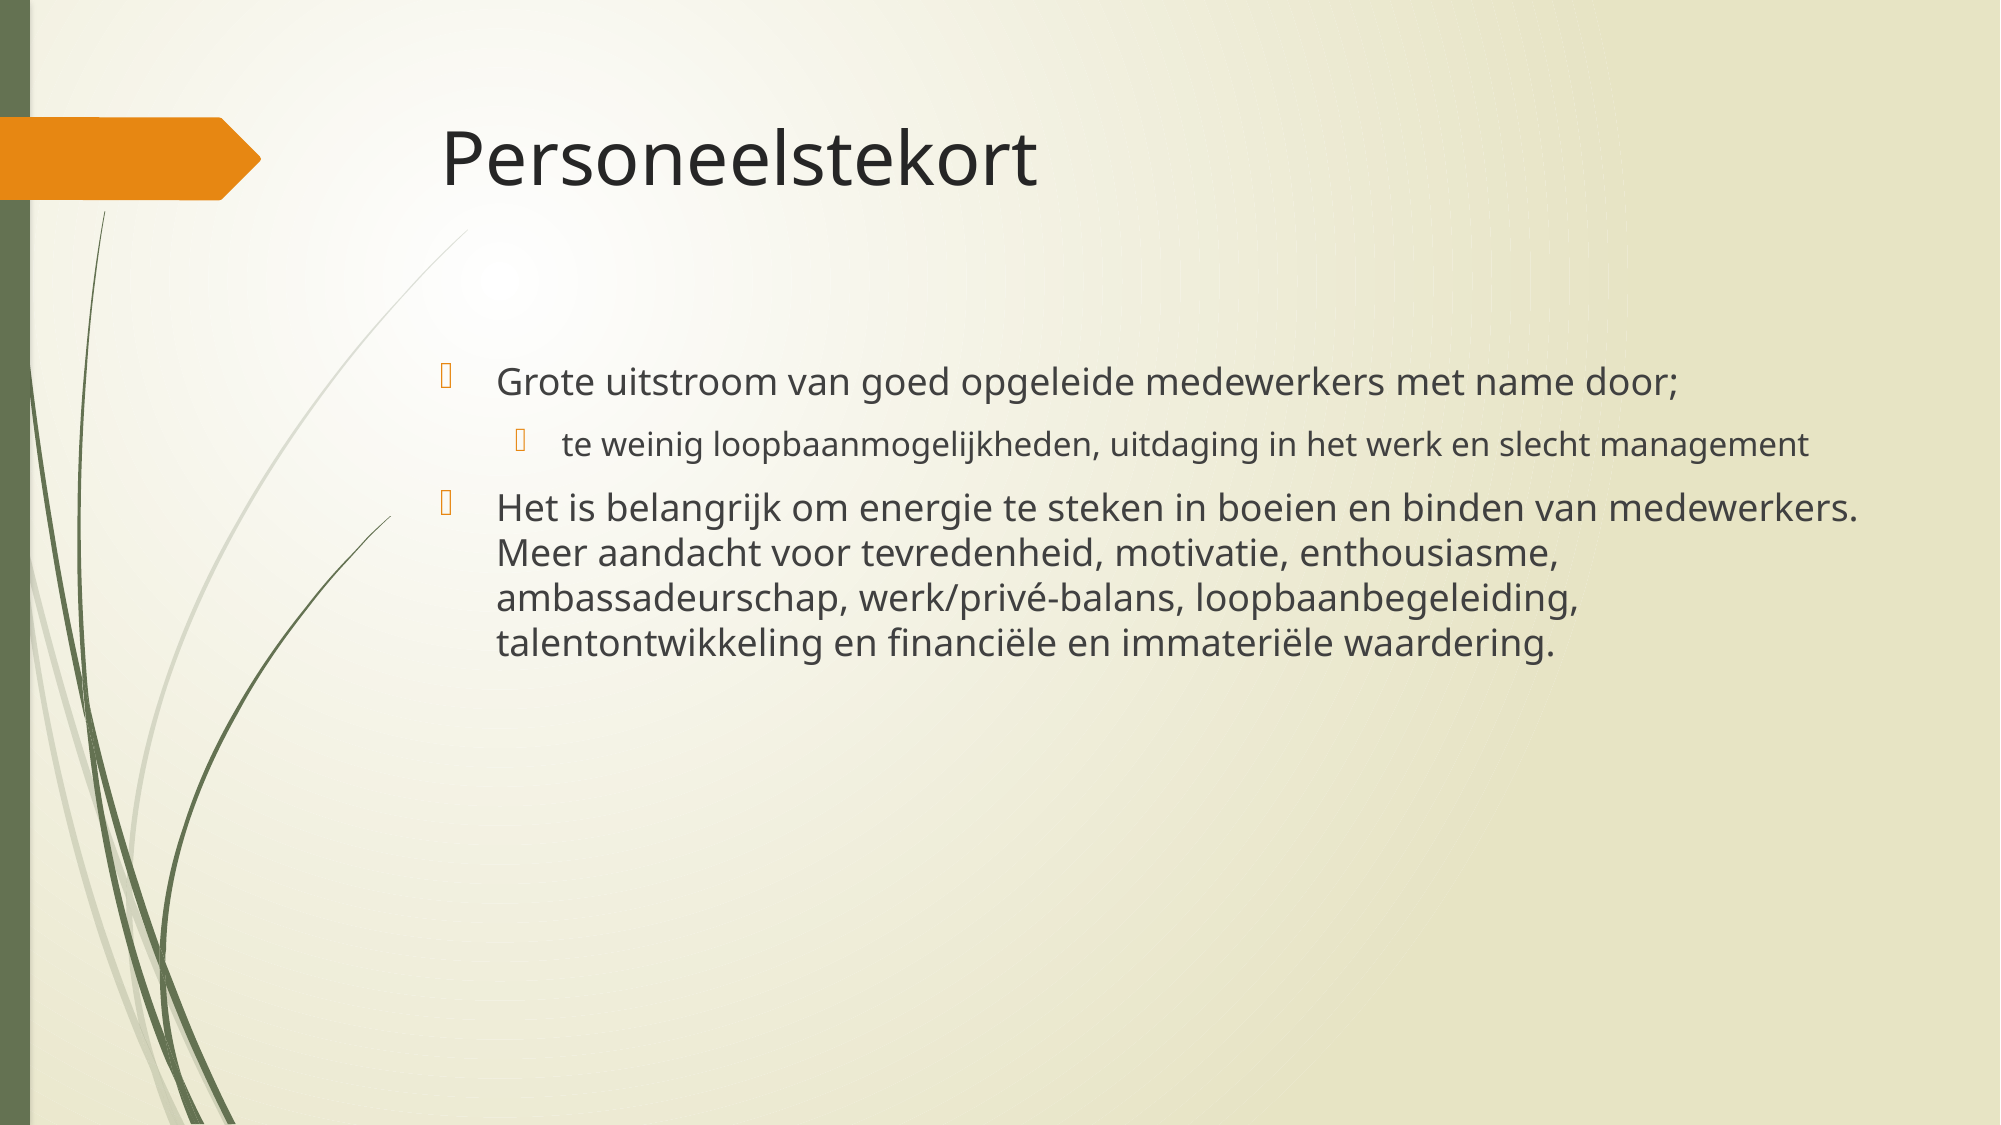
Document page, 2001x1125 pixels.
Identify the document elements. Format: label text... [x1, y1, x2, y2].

title Personeelstekort [425, 102, 1888, 313]
list Grote uitstroom van goed opgeleide medewerkers met name door; te weinig loopbaanmogelijkheden, uitdaging in het werk en slecht management Het is belangrijk om energie te steken in boeien en binden van medewerkers. Meer aandacht voor tevredenheid, motivatie, enthousiasme, ambassadeurschap, werk/privé-balans, loopbaanbegeleiding, talentontwikkeling en financiële en immateriële waardering. [424, 350, 1888, 970]
